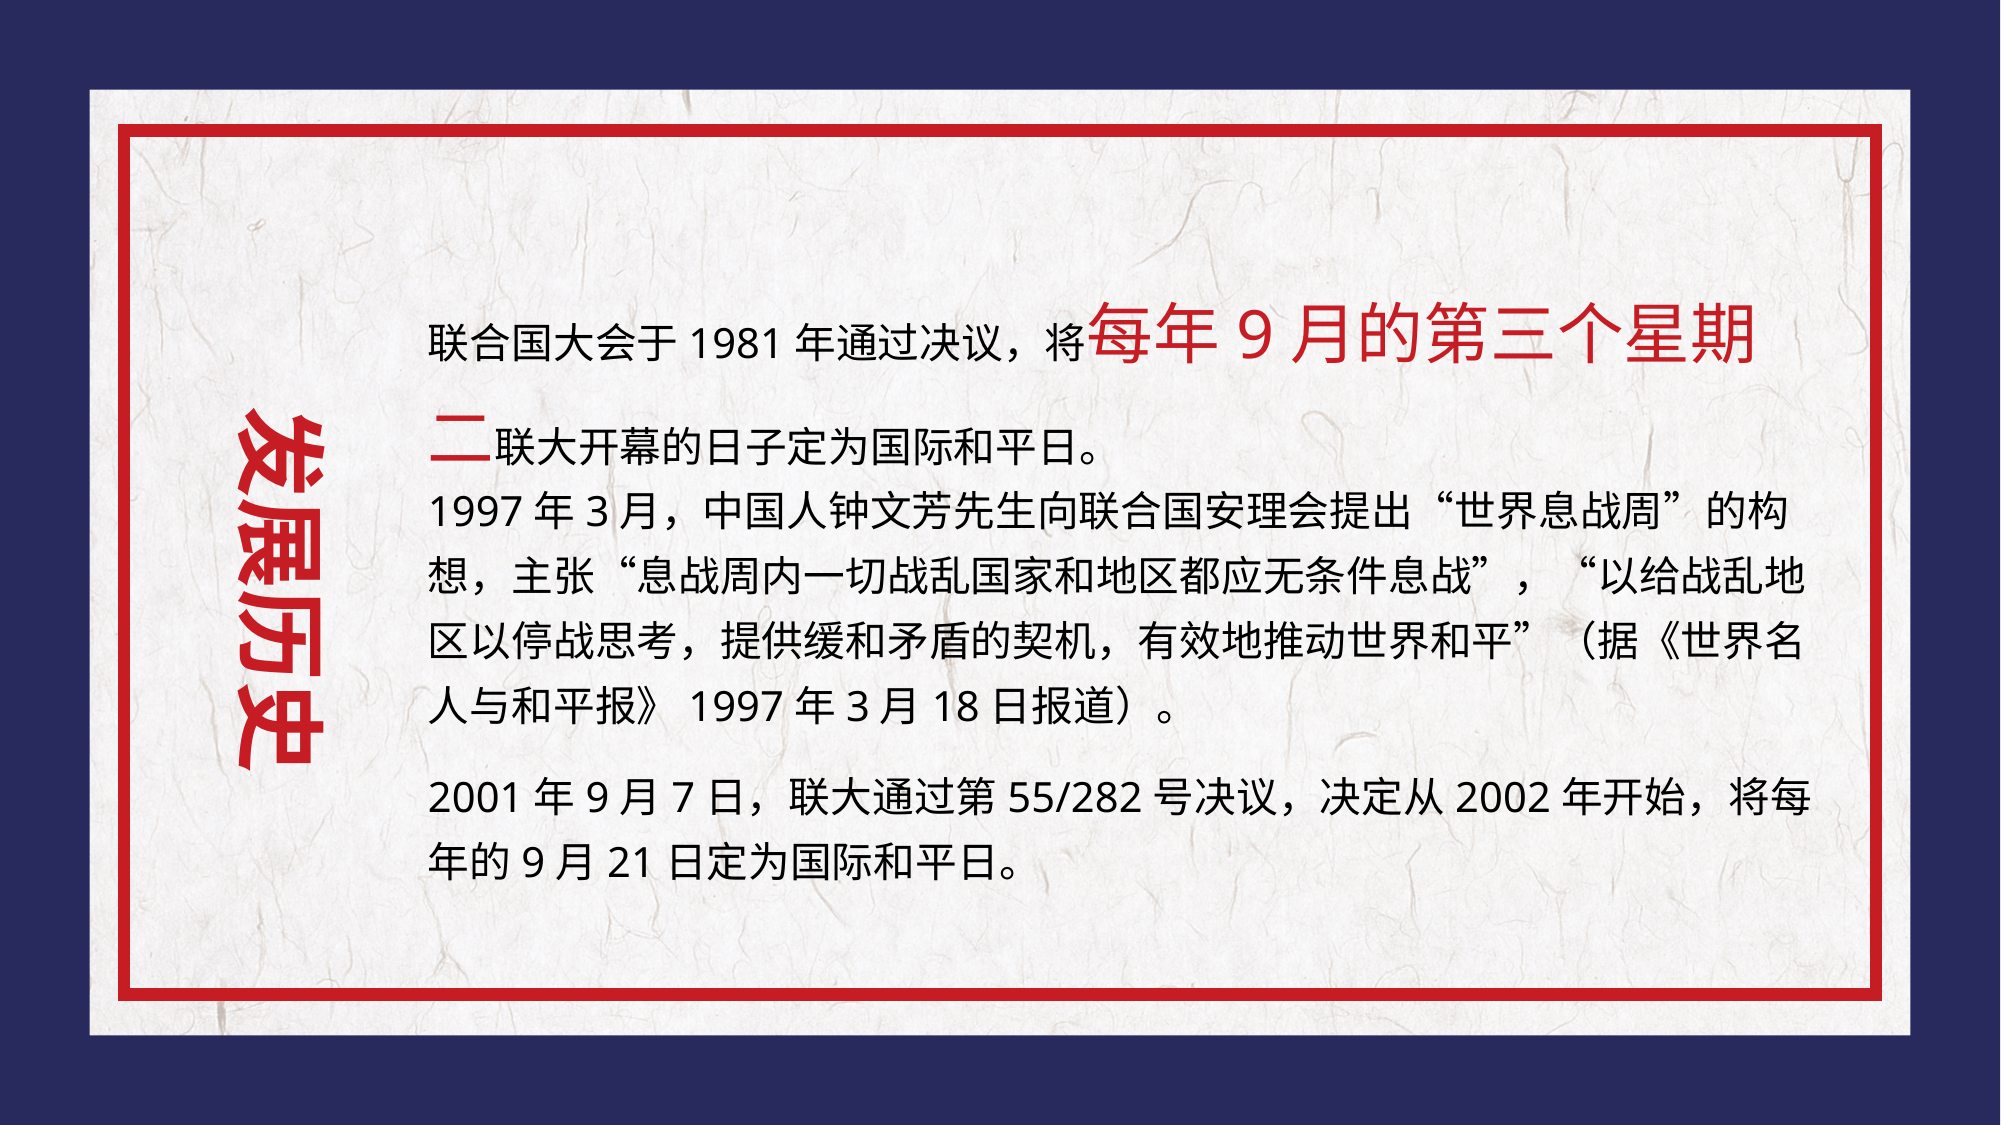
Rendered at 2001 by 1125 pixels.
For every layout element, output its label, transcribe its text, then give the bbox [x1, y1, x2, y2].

text_box 1997年3月，中国人钟文芳先生向联合国安理会提出“世界息战周”的构想，主张“息战周内一切战乱国家和地区都应无条件息战”，“以给战乱地区以停战思考，提供缓和矛盾的契机，有效地推动世界和平”（据《世界名人与和平报》1997年3月18日报道）。 [413, 461, 1831, 737]
text_box 发展历史 [203, 391, 379, 777]
text_box 联合国大会于1981年通过决议，将每年9月的第三个星期二联大开幕的日子定为国际和平日。 [413, 260, 1831, 461]
text_box 2001年9月7日，联大通过第55/282号决议，决定从2002年开始，将每年的9月21日定为国际和平日。 [413, 748, 1831, 894]
picture [90, 90, 1910, 1035]
